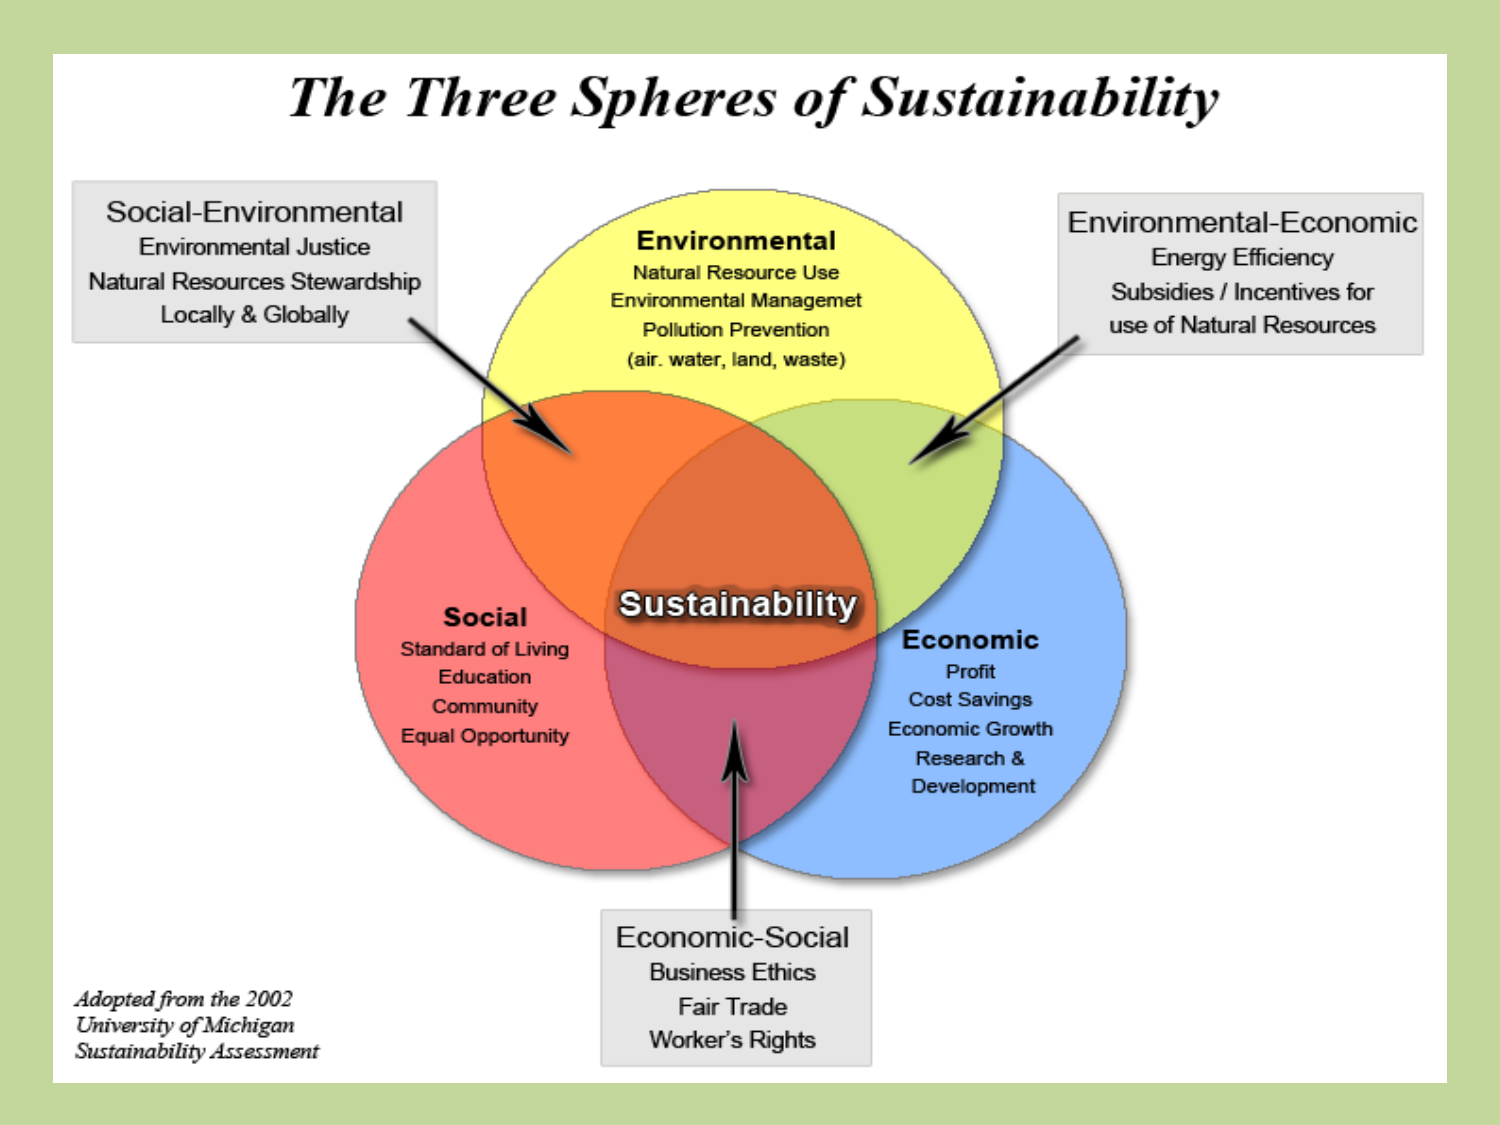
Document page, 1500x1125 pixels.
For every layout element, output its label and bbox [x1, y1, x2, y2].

picture [52, 54, 1448, 1083]
